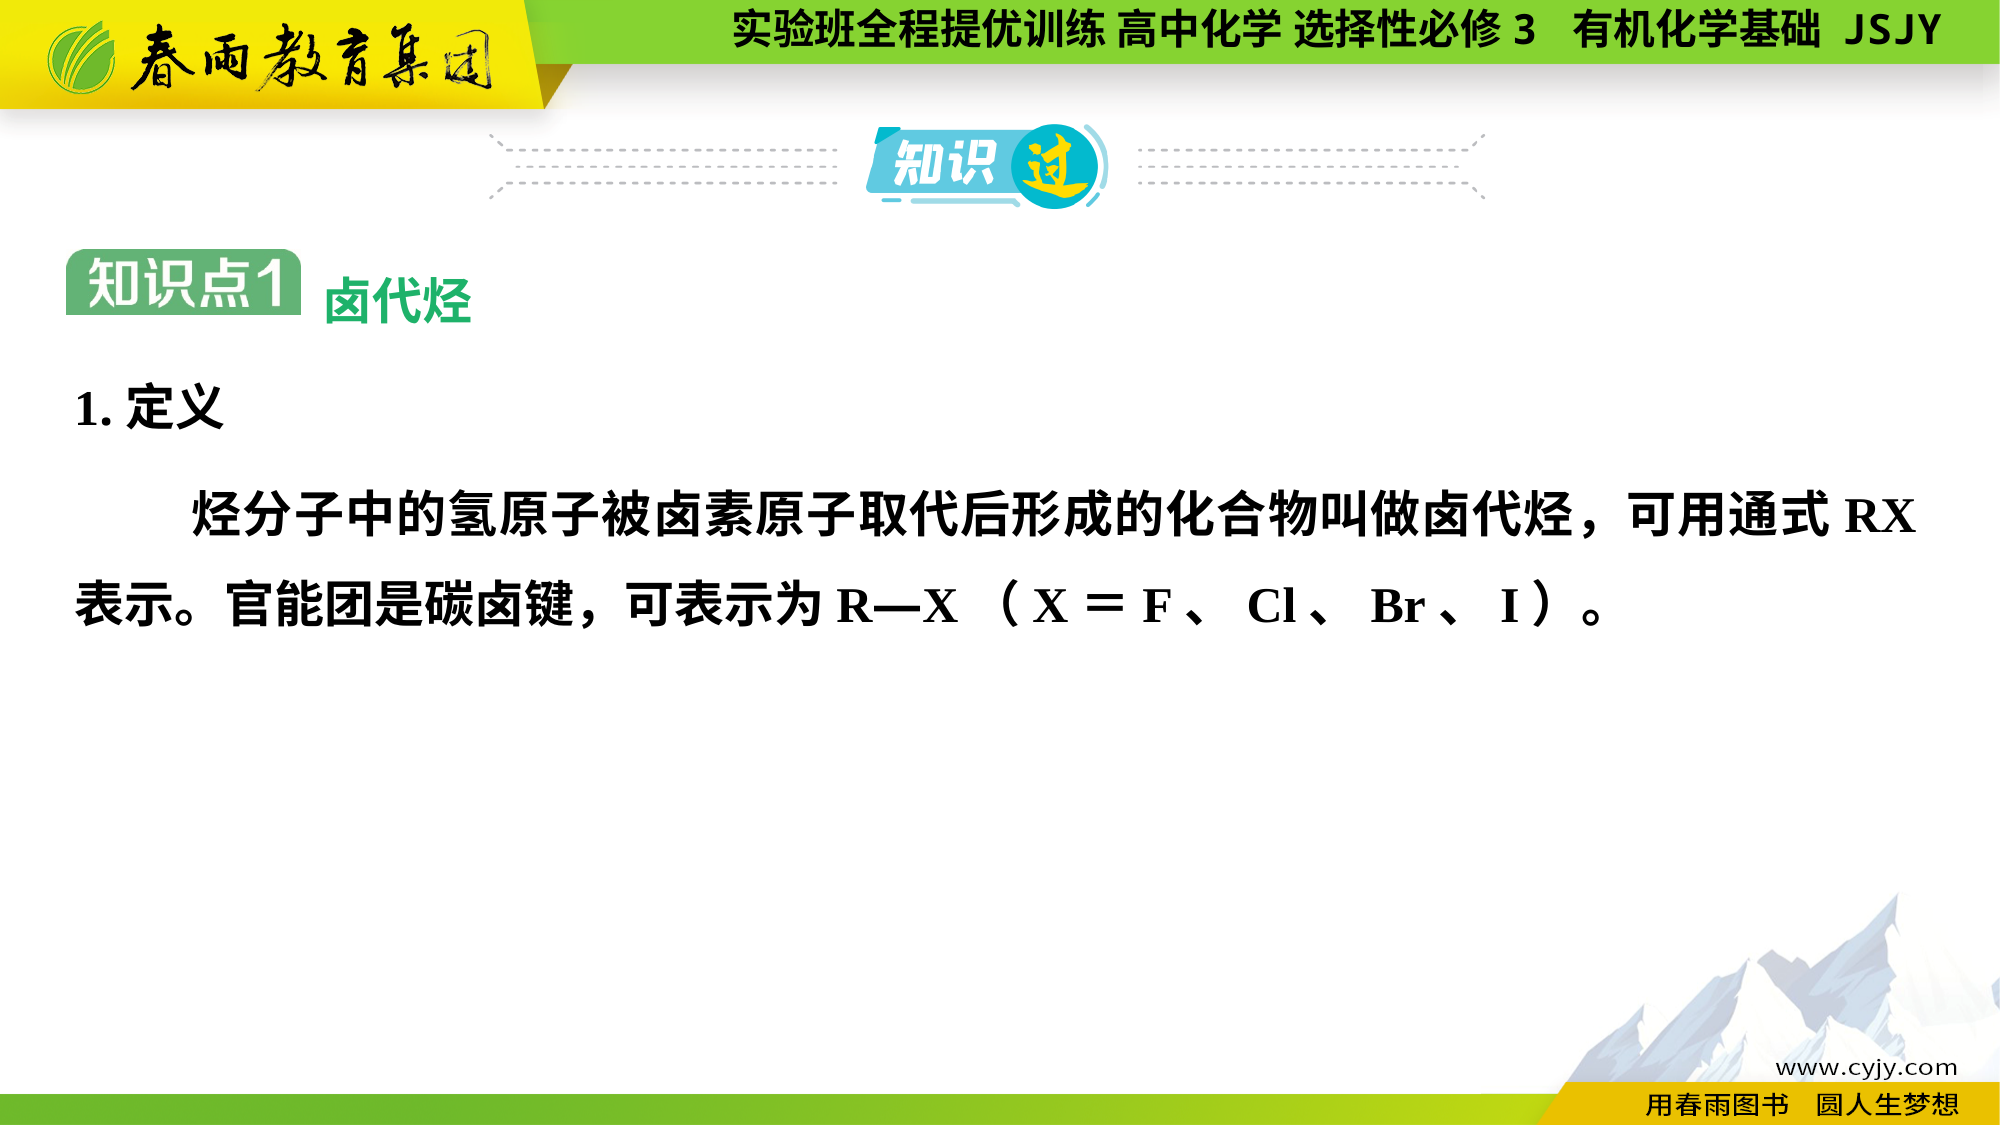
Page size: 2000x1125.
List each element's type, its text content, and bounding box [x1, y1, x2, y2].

picture [0, 0, 2000, 1125]
list 卤代烃 1.定义 烃分子中的氢原子被卤素原子取代后形成的化合物叫做卤代烃，可用通式RX表示。官能团是碳卤键，可表示为R—X（X＝F、Cl、Br、I）。 [59, 231, 1944, 633]
